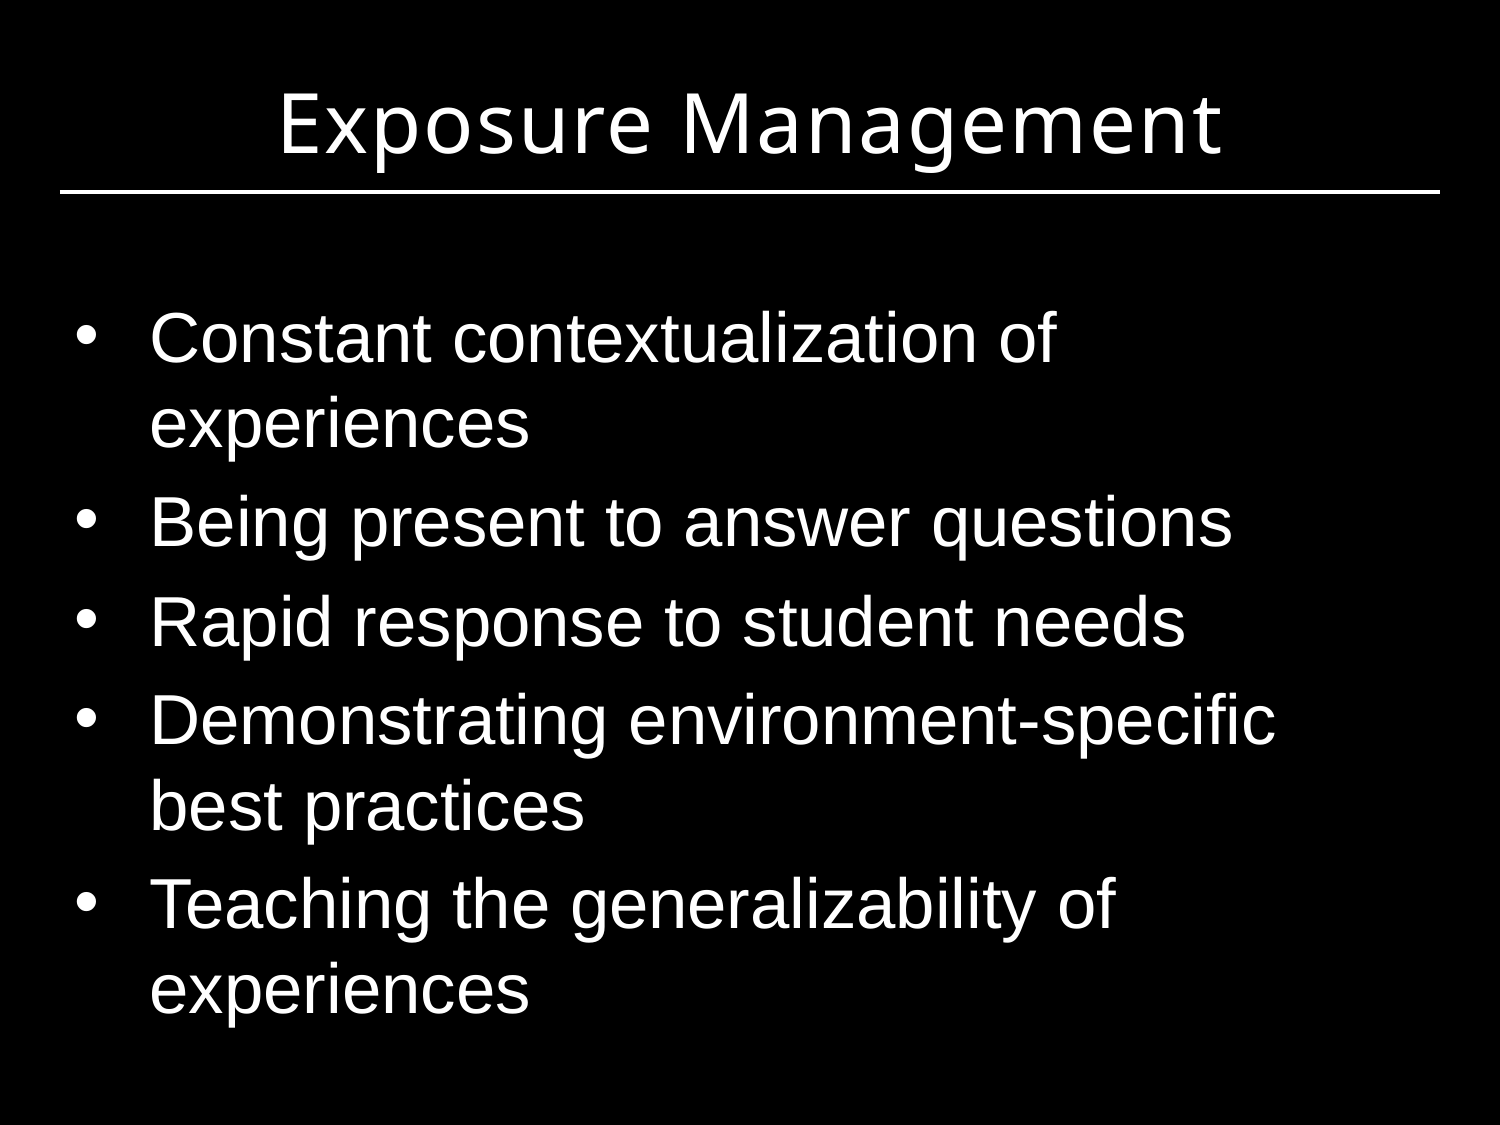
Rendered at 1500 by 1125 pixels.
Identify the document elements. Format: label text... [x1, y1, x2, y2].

subtitle Constant contextualization of experiences Being present to answer questions Rapid response to student needs Demonstrating environment-specific best practices Teaching the generalizability of experiences [59, 277, 1441, 1044]
title Exposure Management [0, 0, 1500, 185]
